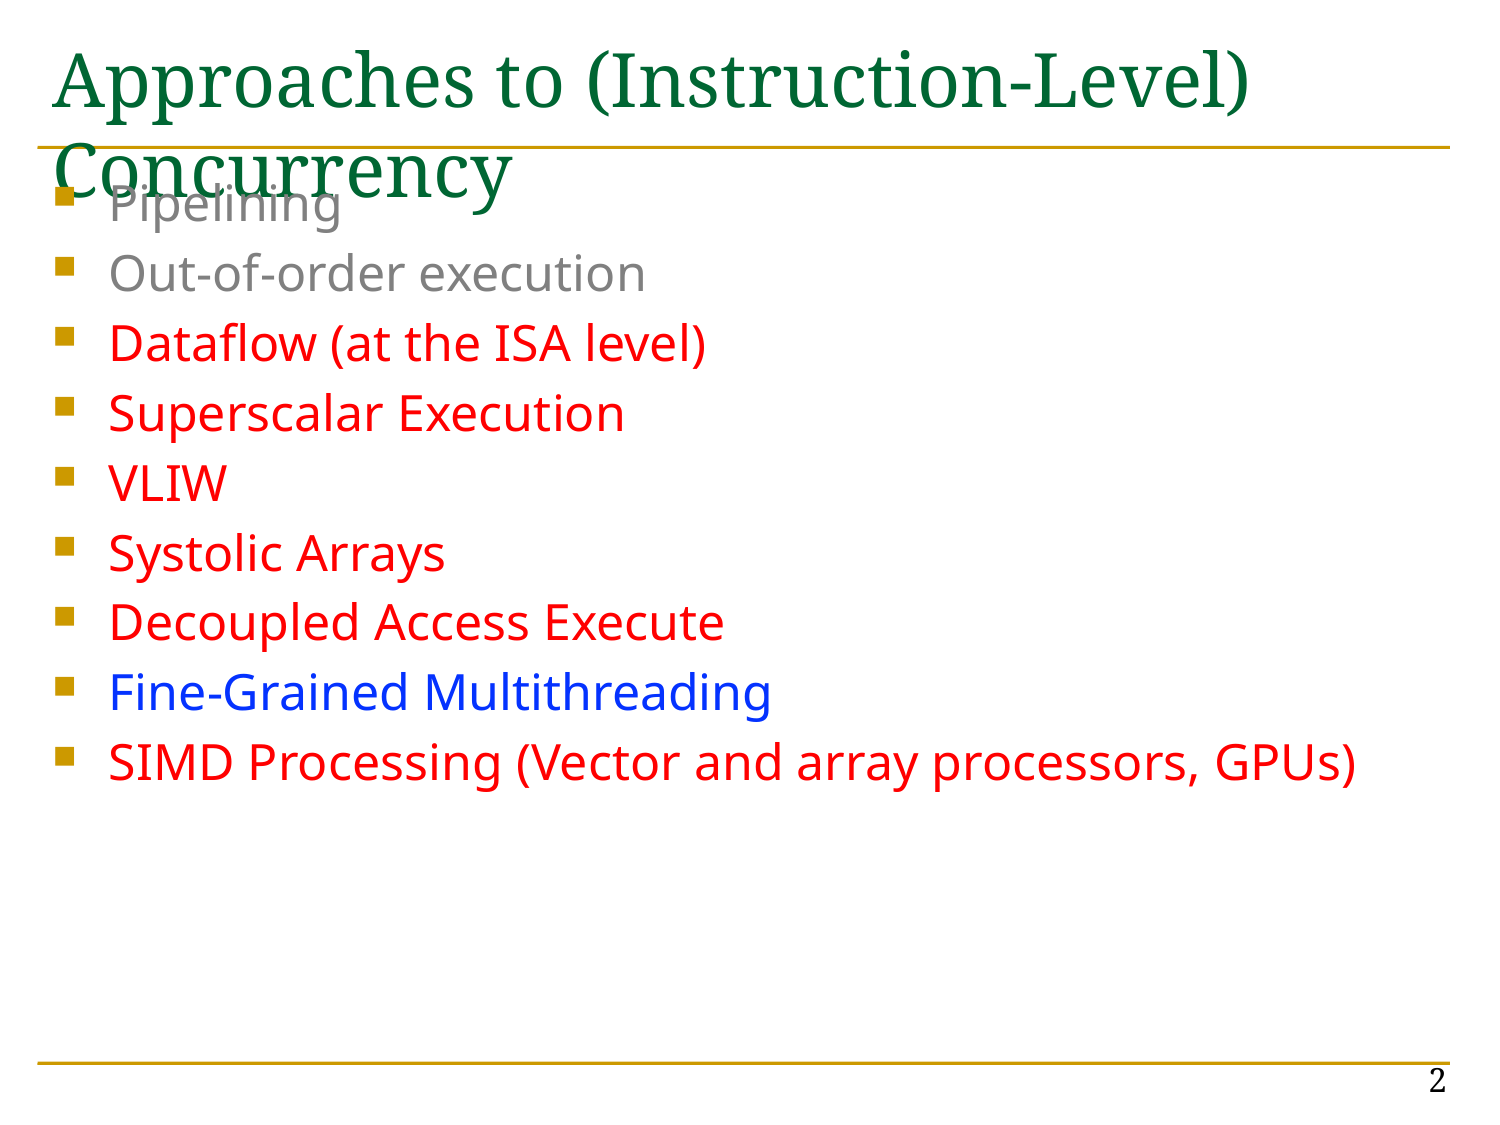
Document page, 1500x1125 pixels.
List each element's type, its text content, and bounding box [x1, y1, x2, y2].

list Pipelining Out-of-order execution Dataflow (at the ISA level) Superscalar Execution VLIW Systolic Arrays Decoupled Access Execute Fine-Grained Multithreading SIMD Processing (Vector and array processors, GPUs) [37, 163, 1450, 1016]
title Approaches to (Instruction-Level) Concurrency [37, 24, 1500, 200]
slide_number 2 [1111, 1036, 1462, 1112]
